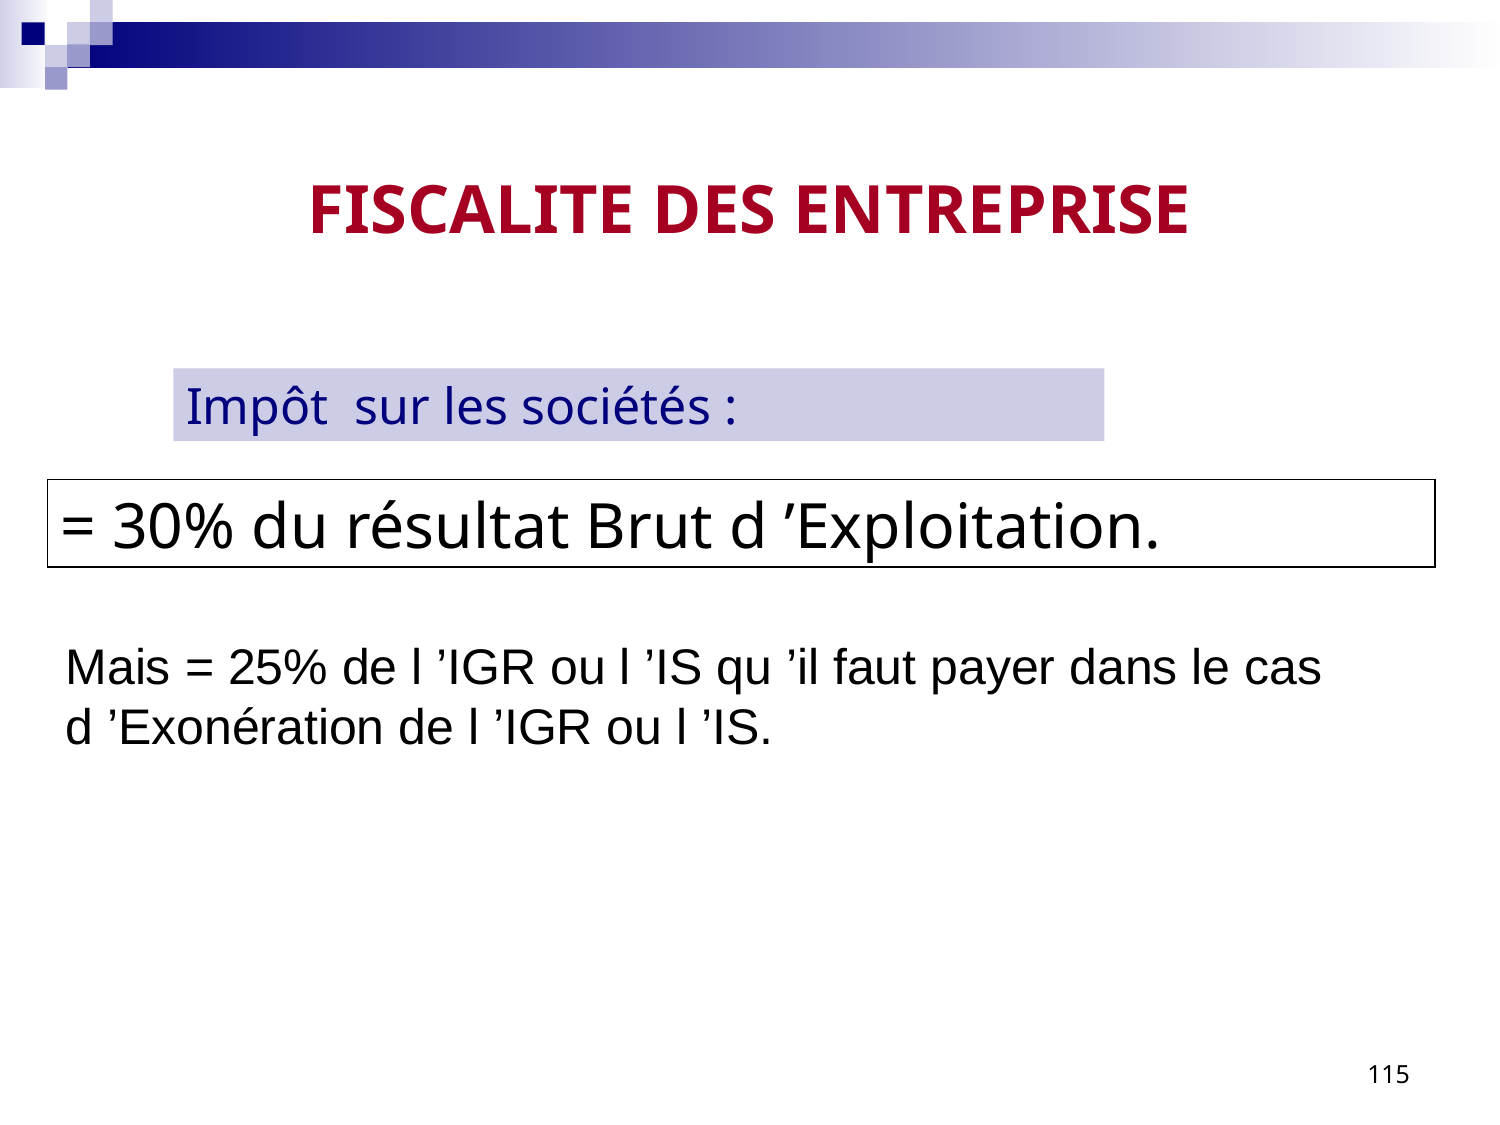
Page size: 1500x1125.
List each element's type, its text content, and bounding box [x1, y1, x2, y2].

slide_number 115 [1074, 1025, 1425, 1100]
text_box = 30% du résultat Brut d ’Exploitation. [47, 479, 1436, 568]
text_box Mais = 25% de l ’IGR ou l ’IS qu ’il faut payer dans le cas d ’Exonération de l ’IGR ou l ’IS. [53, 628, 1459, 761]
text_box Impôt sur les sociétés : [173, 368, 1105, 442]
title FISCALITE DES ENTREPRISE [75, 157, 1425, 256]
